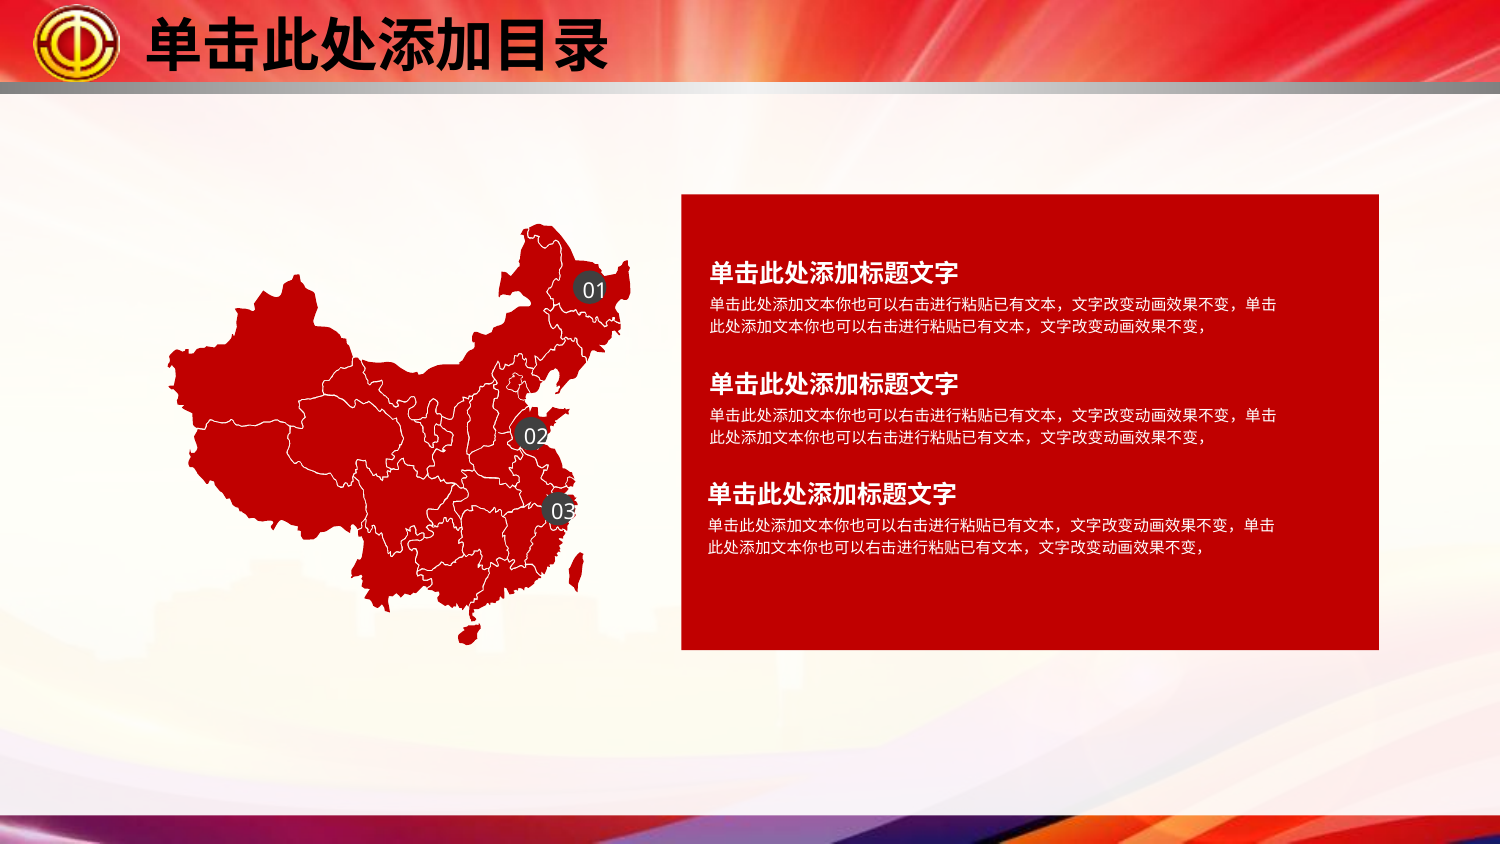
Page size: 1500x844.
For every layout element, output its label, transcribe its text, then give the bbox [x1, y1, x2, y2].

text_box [509, 415, 563, 458]
picture [0, 0, 1500, 82]
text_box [568, 269, 622, 311]
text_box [537, 490, 590, 533]
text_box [167, 223, 631, 646]
text_box 单击此处添加文本你也可以右击进行粘贴已有文本，文字改变动画效果不变，单击此处添加文本你也可以右击进行粘贴已有文本，文字改变动画效果不变， [694, 394, 1307, 471]
text_box [680, 193, 1380, 651]
text_box 单击此处添加文本你也可以右击进行粘贴已有文本，文字改变动画效果不变，单击此处添加文本你也可以右击进行粘贴已有文本，文字改变动画效果不变， [692, 504, 1306, 587]
text_box 单击此处添加标题文字 [694, 250, 1346, 295]
text_box 单击此处添加标题文字 [692, 471, 1344, 517]
picture [0, 816, 1500, 844]
text_box 单击此处添加标题文字 [694, 361, 1346, 407]
text_box 单击此处添加文本你也可以右击进行粘贴已有文本，文字改变动画效果不变，单击此处添加文本你也可以右击进行粘贴已有文本，文字改变动画效果不变， [694, 283, 1307, 361]
